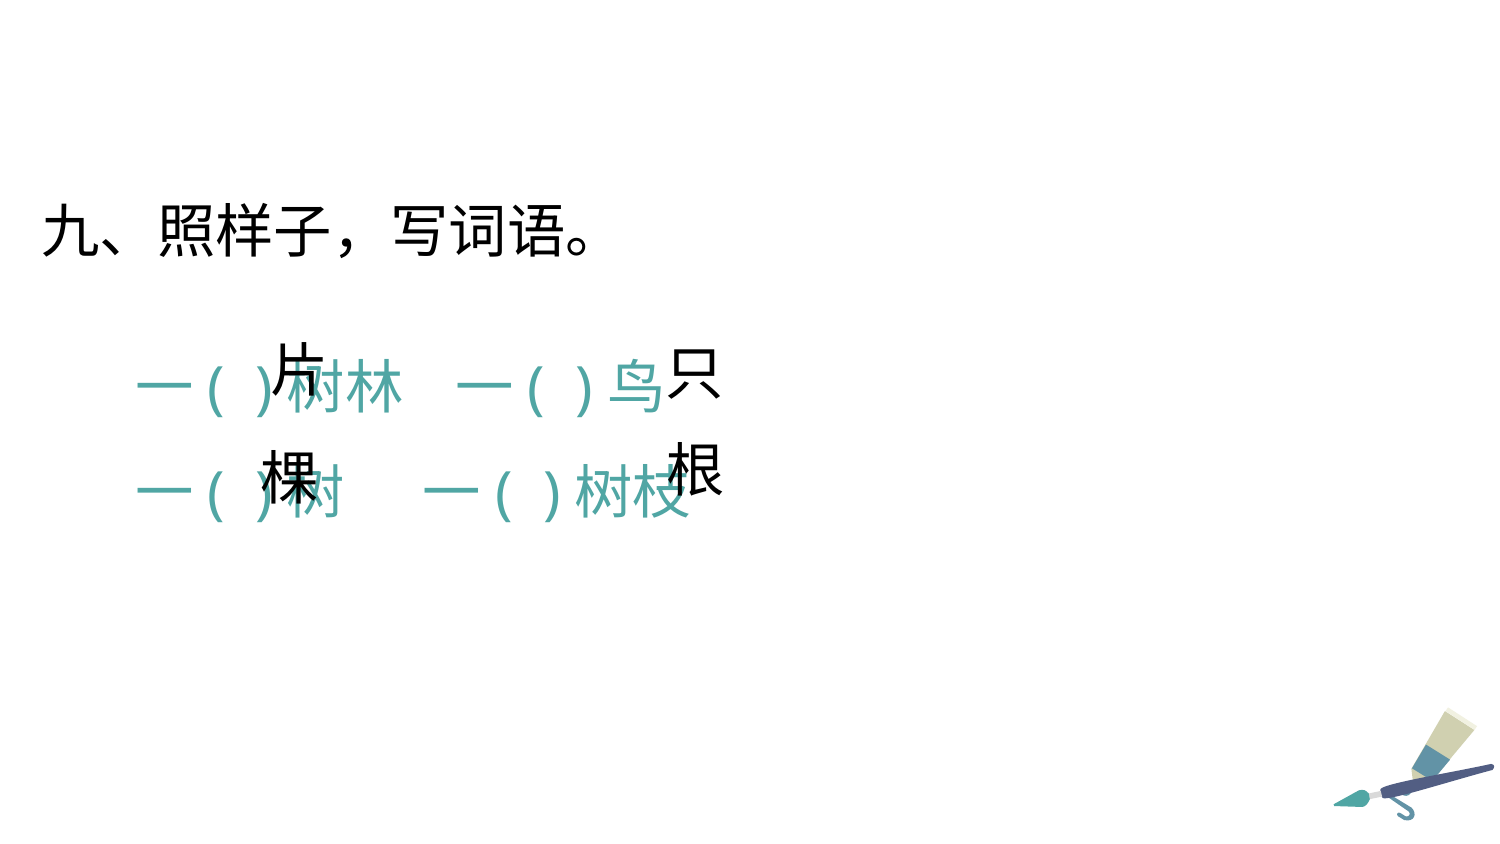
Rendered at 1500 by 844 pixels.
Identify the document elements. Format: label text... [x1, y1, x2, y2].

text_box 九、照样子，写词语。 [26, 151, 775, 271]
text_box 棵 [245, 433, 334, 519]
text_box 片 [256, 326, 358, 411]
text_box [1358, 708, 1481, 844]
text_box 一( )树林 一( )鸟 一( )树 一( )树枝 [67, 308, 1437, 533]
text_box 根 [652, 426, 741, 511]
text_box 只 [650, 328, 739, 414]
